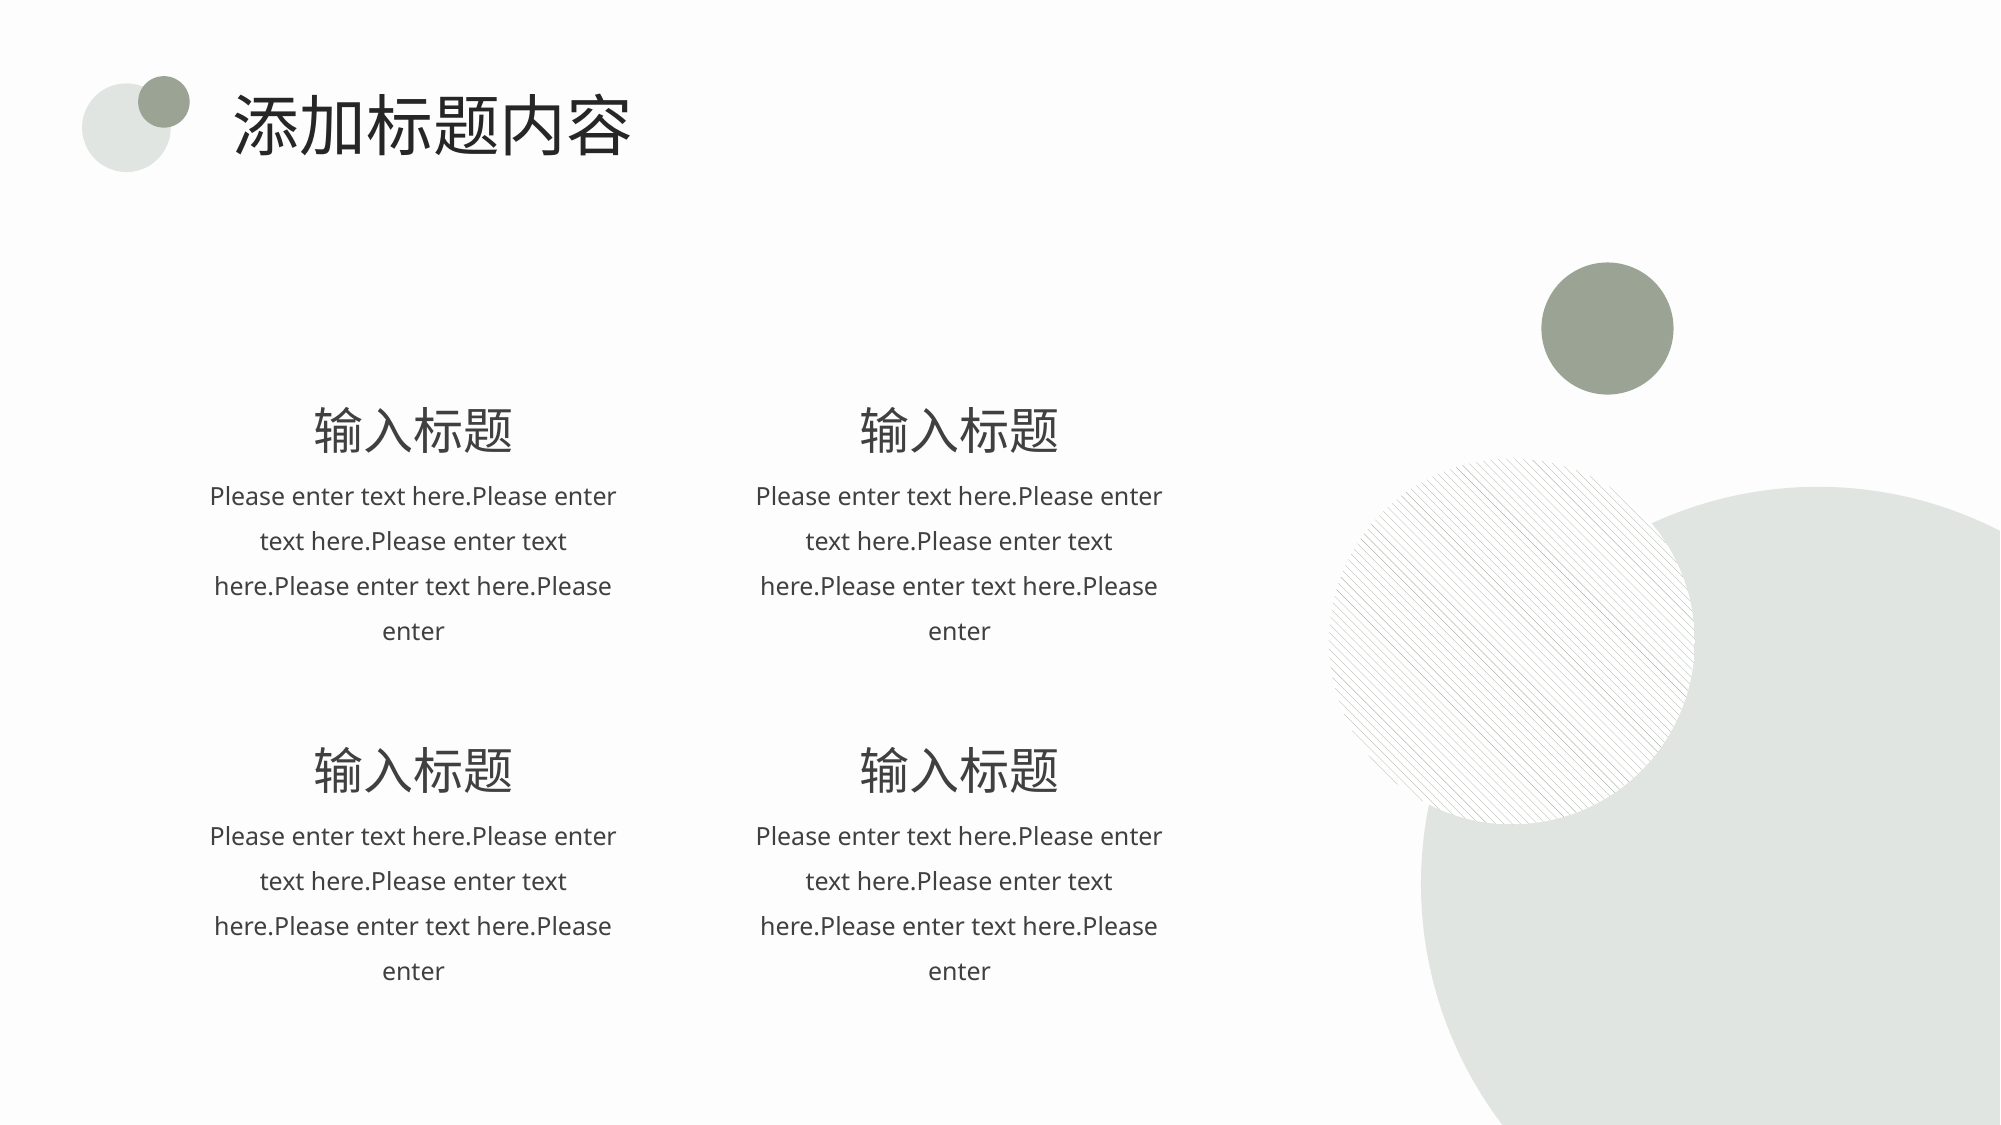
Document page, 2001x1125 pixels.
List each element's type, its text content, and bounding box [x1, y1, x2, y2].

text_box Please enter text here.Please enter text here.Please enter text here.Please enter text here.Please enter [185, 807, 642, 993]
text_box 输入标题 [727, 701, 1192, 807]
text_box Please enter text here.Please enter text here.Please enter text here.Please enter text here.Please enter [731, 807, 1188, 993]
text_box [81, 76, 190, 172]
text_box [1327, 457, 1696, 826]
text_box 添加标题内容 [218, 76, 649, 171]
text_box [1540, 261, 1675, 396]
text_box 输入标题 [181, 701, 646, 807]
text_box Please enter text here.Please enter text here.Please enter text here.Please enter text here.Please enter [185, 467, 642, 653]
text_box 输入标题 [727, 362, 1192, 467]
text_box [1419, 485, 2000, 1125]
text_box Please enter text here.Please enter text here.Please enter text here.Please enter text here.Please enter [731, 467, 1188, 653]
text_box 输入标题 [181, 362, 646, 467]
